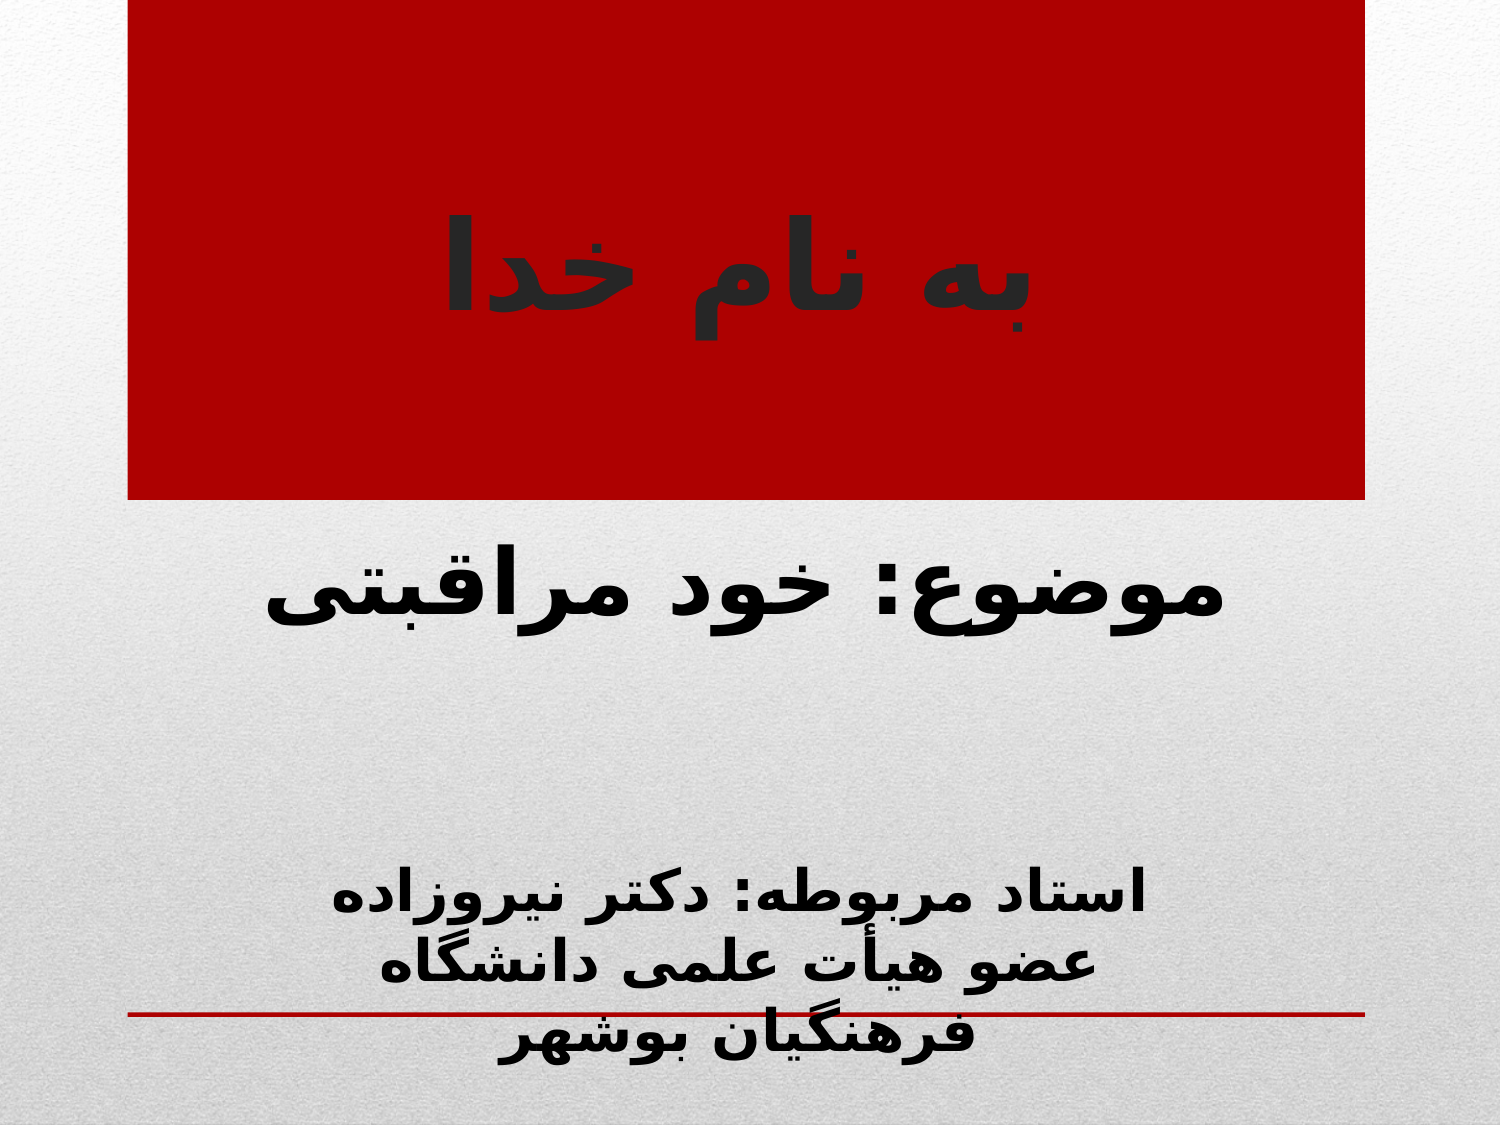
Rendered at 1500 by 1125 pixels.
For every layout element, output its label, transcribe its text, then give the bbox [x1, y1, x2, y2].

title به نام خدا [394, 101, 1086, 343]
text_box استاد مربوطه: دکتر نیروزاده عضو هیأت علمی دانشگاه فرهنگیان بوشهر [261, 846, 1219, 1071]
text_box موضوع: خود مراقبتی [247, 515, 1245, 640]
